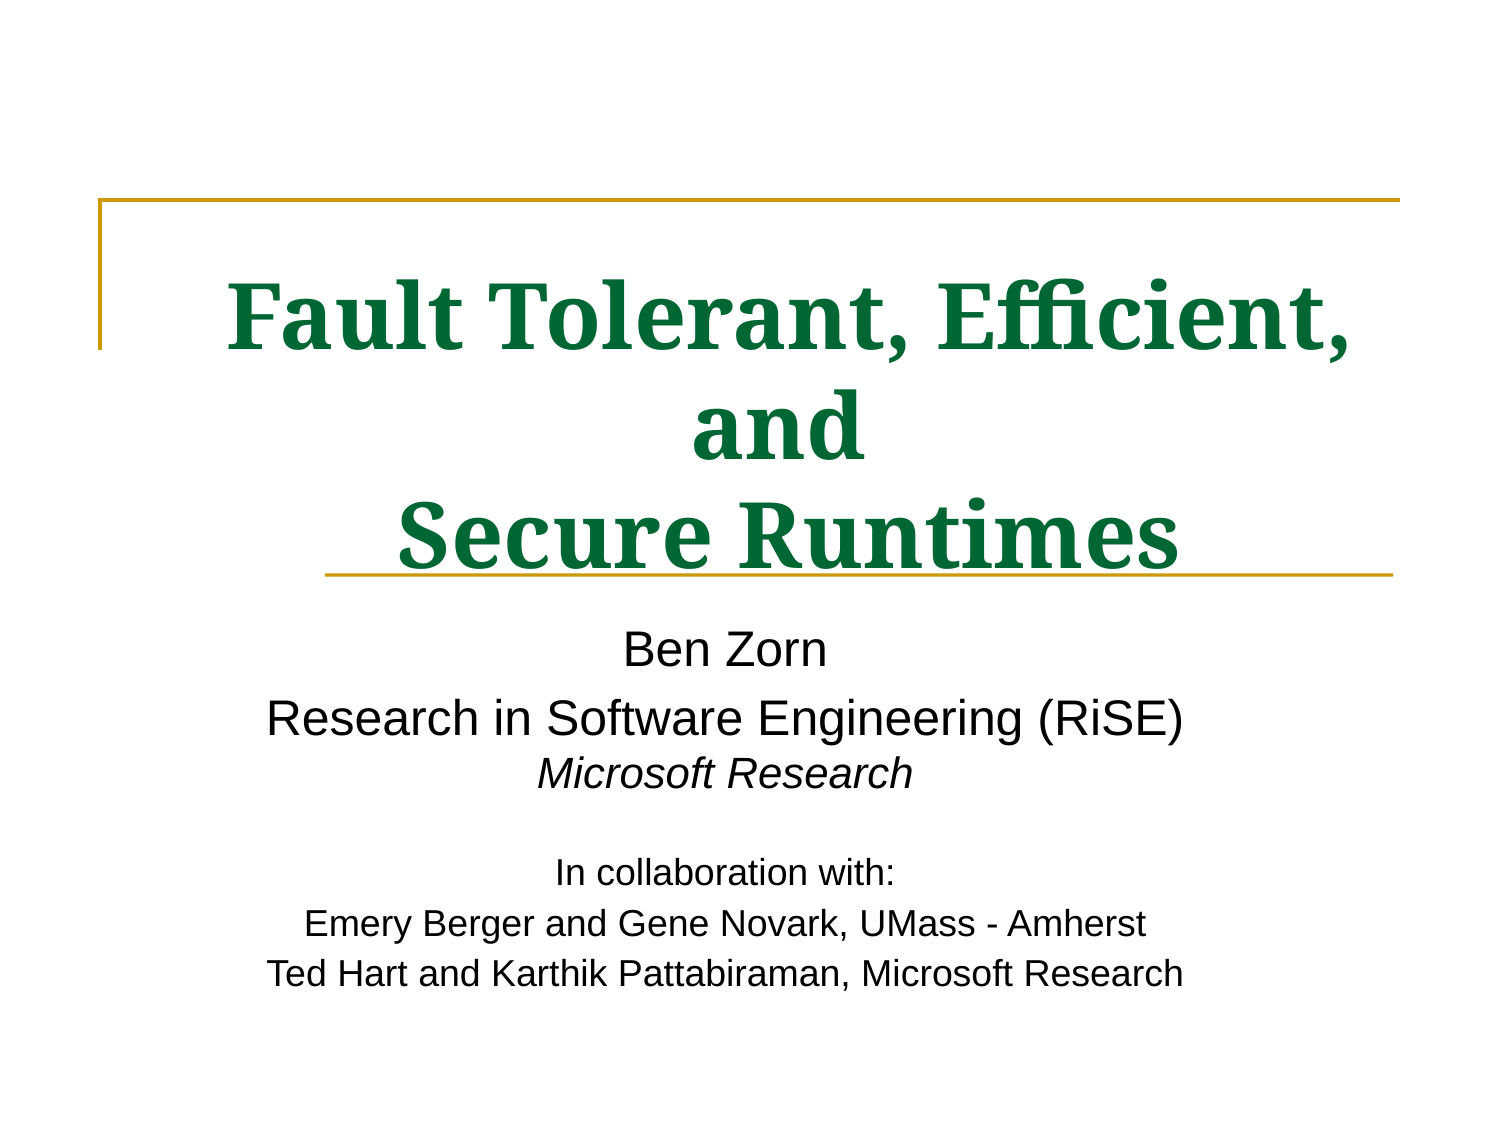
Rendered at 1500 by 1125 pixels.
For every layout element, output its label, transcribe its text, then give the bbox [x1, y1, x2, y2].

text_box Ben Zorn Research in Software Engineering (RiSE) Microsoft Research In collaboration with: Emery Berger and Gene Novark, UMass - Amherst Ted Hart and Karthik Pattabiraman, Microsoft Research [237, 612, 1213, 1010]
title Fault Tolerant, Efficient, and Secure Runtimes [149, 249, 1431, 538]
